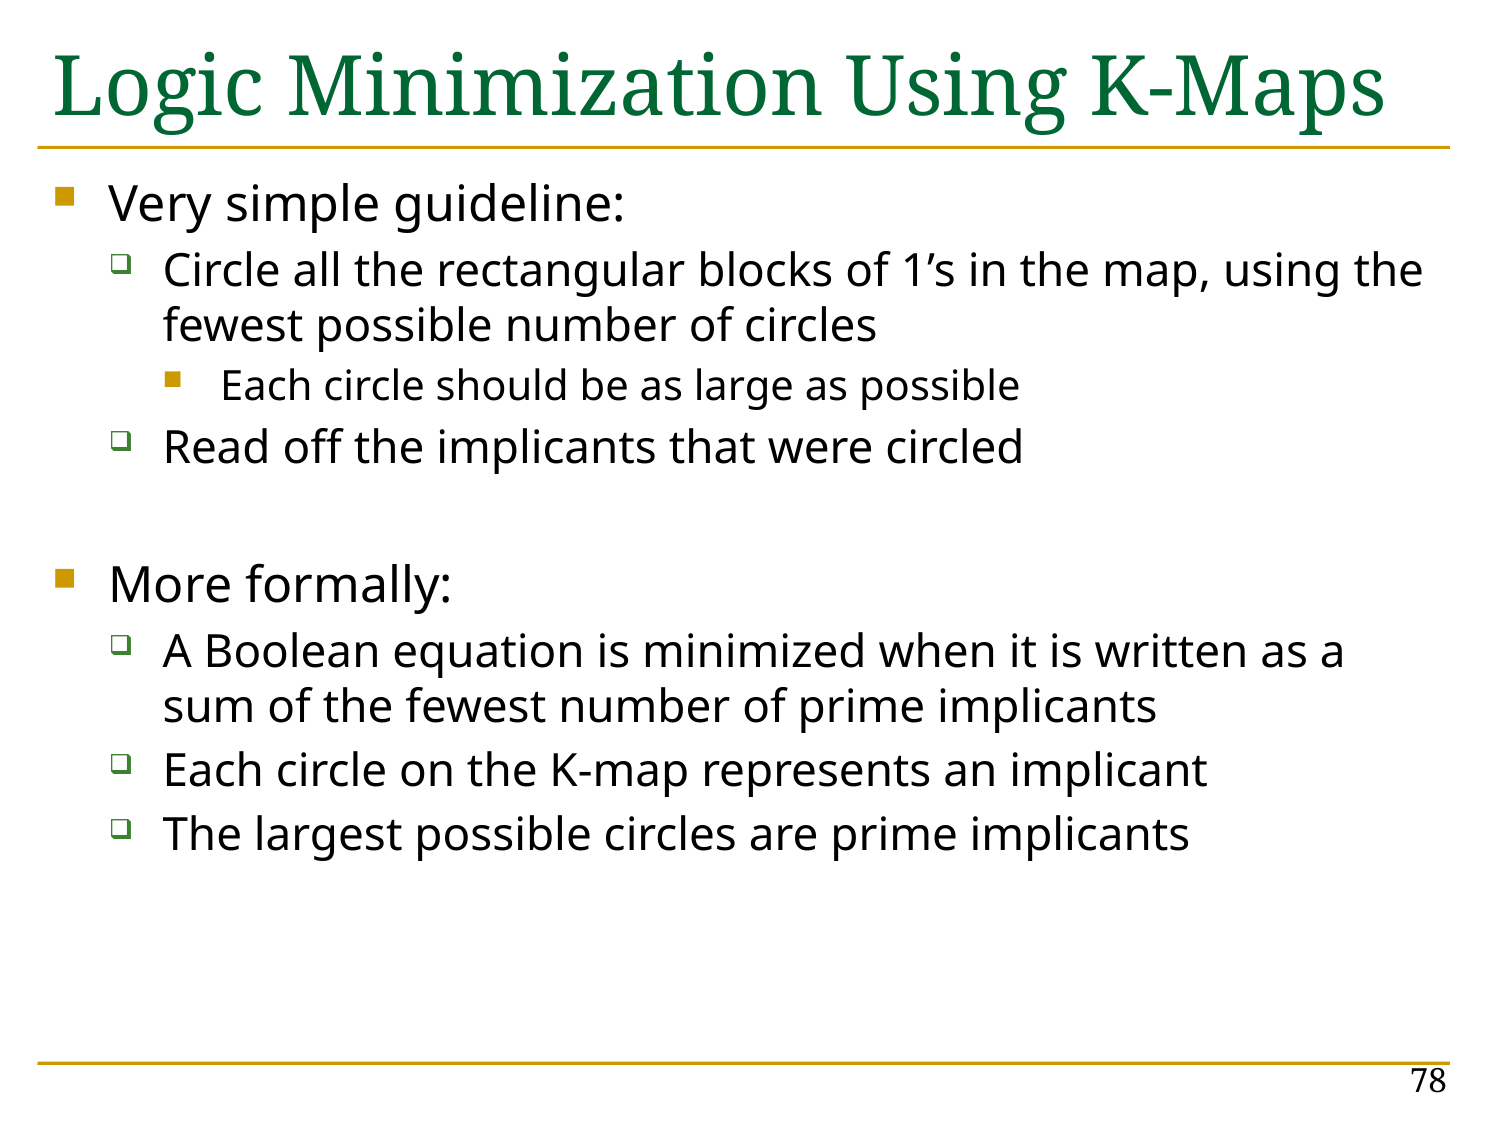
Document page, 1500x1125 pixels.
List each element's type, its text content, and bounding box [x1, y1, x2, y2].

list Very simple guideline: Circle all the rectangular blocks of 1’s in the map, using the fewest possible number of circles Each circle should be as large as possible Read off the implicants that were circled More formally: A Boolean equation is minimized when it is written as a sum of the fewest number of prime implicants Each circle on the K-map represents an implicant The largest possible circles are prime implicants [37, 163, 1450, 1016]
slide_number 78 [1111, 1036, 1462, 1112]
title Logic Minimization Using K-Maps [37, 24, 1450, 163]
